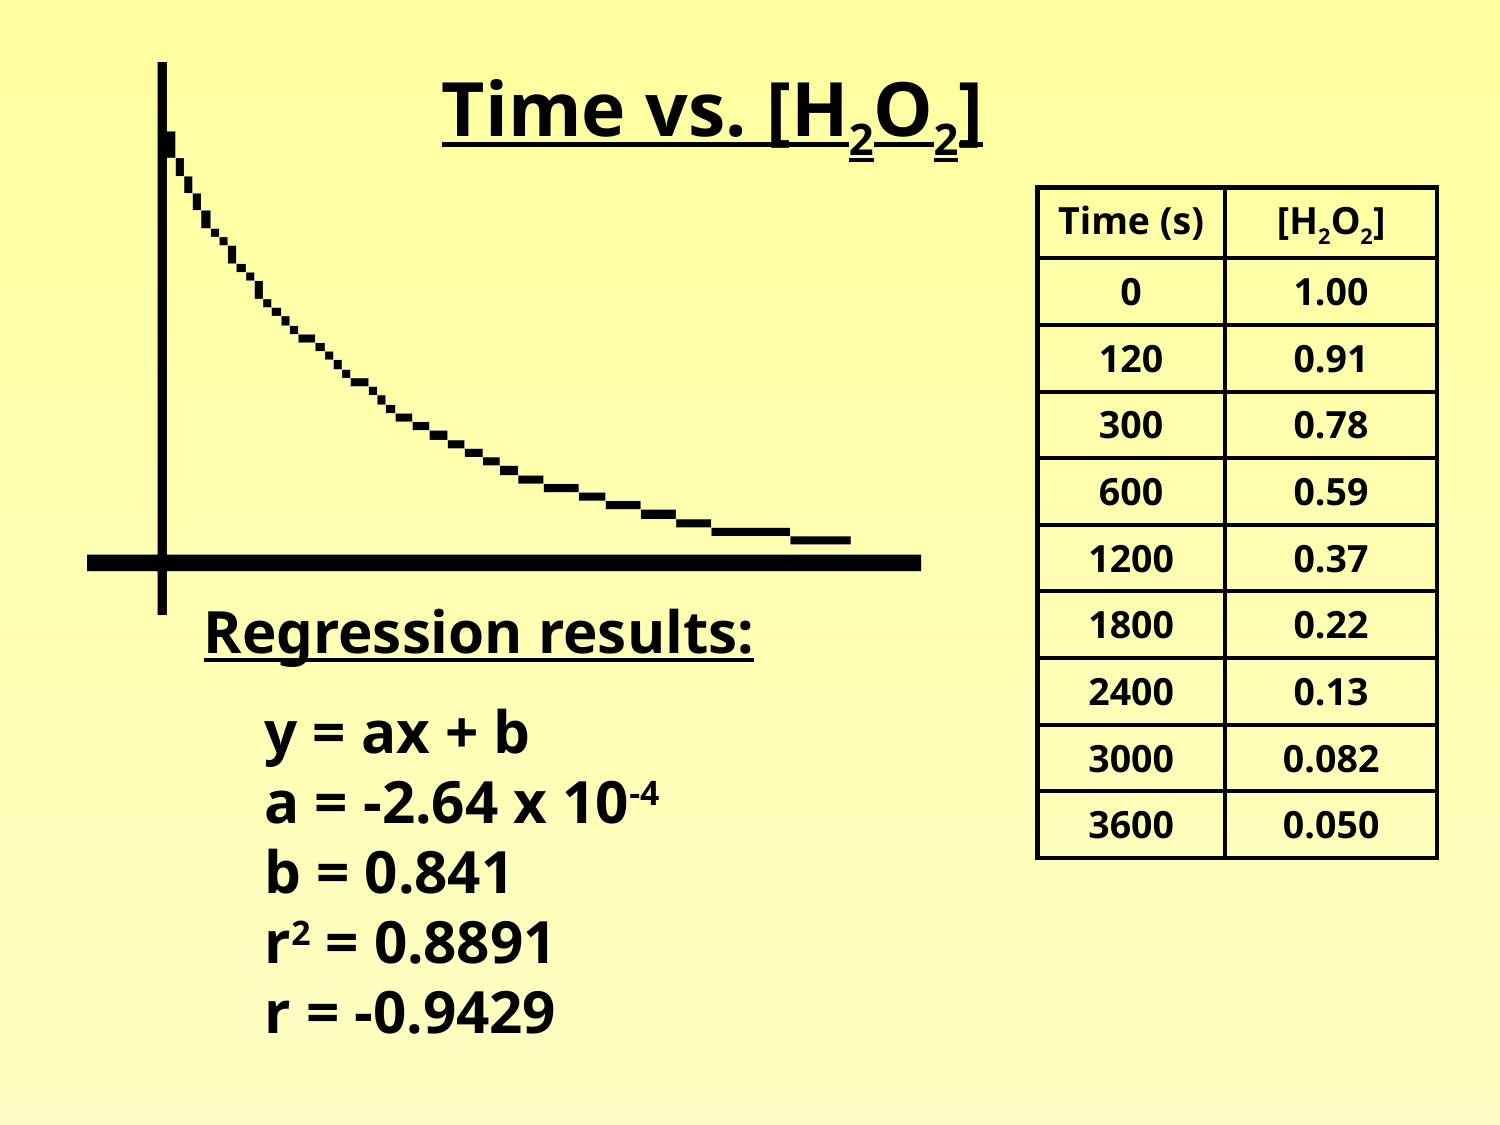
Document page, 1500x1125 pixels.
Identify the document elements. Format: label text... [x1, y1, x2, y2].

table_cell 0.37 [1227, 527, 1435, 589]
picture [87, 62, 930, 625]
title Time vs. [H2O2] [74, 49, 1351, 176]
table_cell 600 [1040, 460, 1223, 523]
table_header [H2O2] [1227, 190, 1435, 256]
table_cell 1200 [1040, 527, 1223, 589]
table_cell 120 [1040, 327, 1223, 390]
table_cell 0.22 [1227, 593, 1435, 656]
text_box y = ax + b a = -2.64 x 10-4 b = 0.841 r2 = 0.8891 r = -0.9429 [249, 687, 788, 1053]
table_cell 3000 [1040, 727, 1223, 789]
table_cell 300 [1040, 394, 1223, 456]
table_cell 0.91 [1227, 327, 1435, 390]
text_box Regression results: [188, 633, 769, 673]
table_cell 0 [1040, 260, 1223, 323]
table_cell 0.13 [1227, 660, 1435, 723]
table_cell 0.59 [1227, 460, 1435, 523]
table_cell 1800 [1040, 593, 1223, 656]
table_cell 3600 [1040, 793, 1223, 856]
table_cell 2400 [1040, 660, 1223, 723]
table_cell 0.050 [1227, 793, 1435, 856]
table_cell 1.00 [1227, 260, 1435, 323]
table_cell 0.082 [1227, 727, 1435, 789]
table_header Time (s) [1040, 190, 1223, 256]
table_cell 0.78 [1227, 394, 1435, 456]
